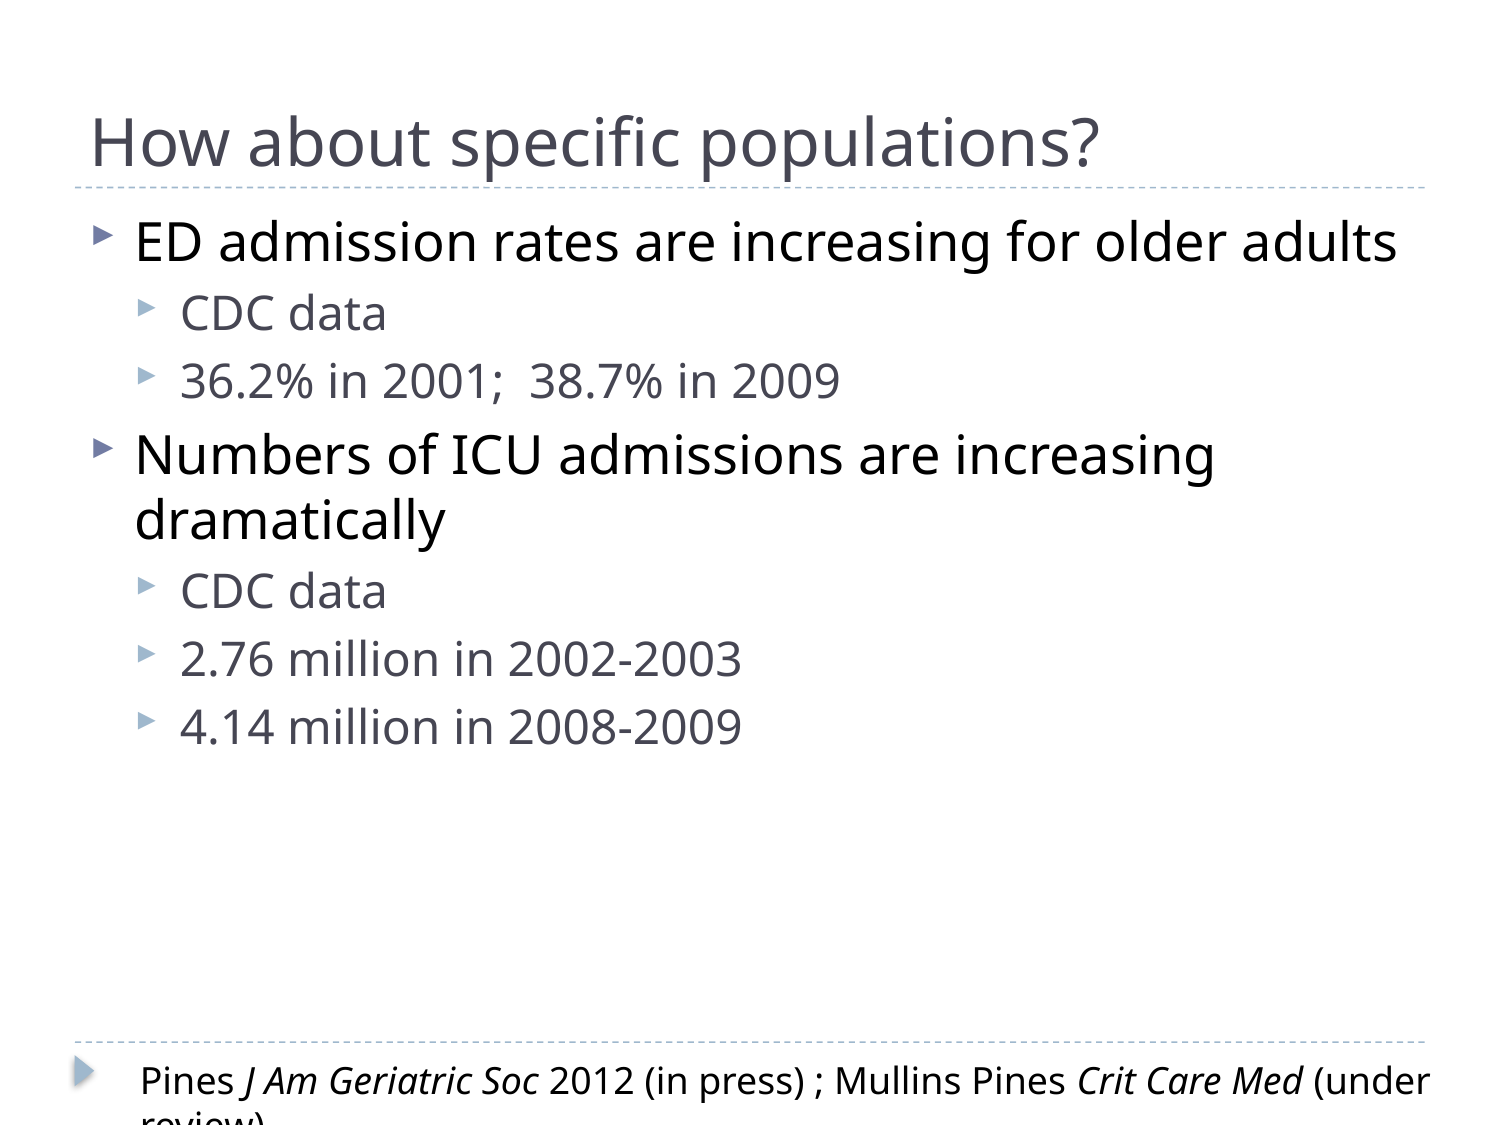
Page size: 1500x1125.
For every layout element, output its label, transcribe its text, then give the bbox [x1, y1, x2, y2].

title How about specific populations? [75, 24, 1425, 188]
list ED admission rates are increasing for older adults CDC data 36.2% in 2001; 38.7% in 2009 Numbers of ICU admissions are increasing dramatically CDC data 2.76 million in 2002-2003 4.14 million in 2008-2009 [75, 200, 1425, 1010]
text_box Pines J Am Geriatric Soc 2012 (in press) ; Mullins Pines Crit Care Med (under review) [124, 1049, 1475, 1125]
